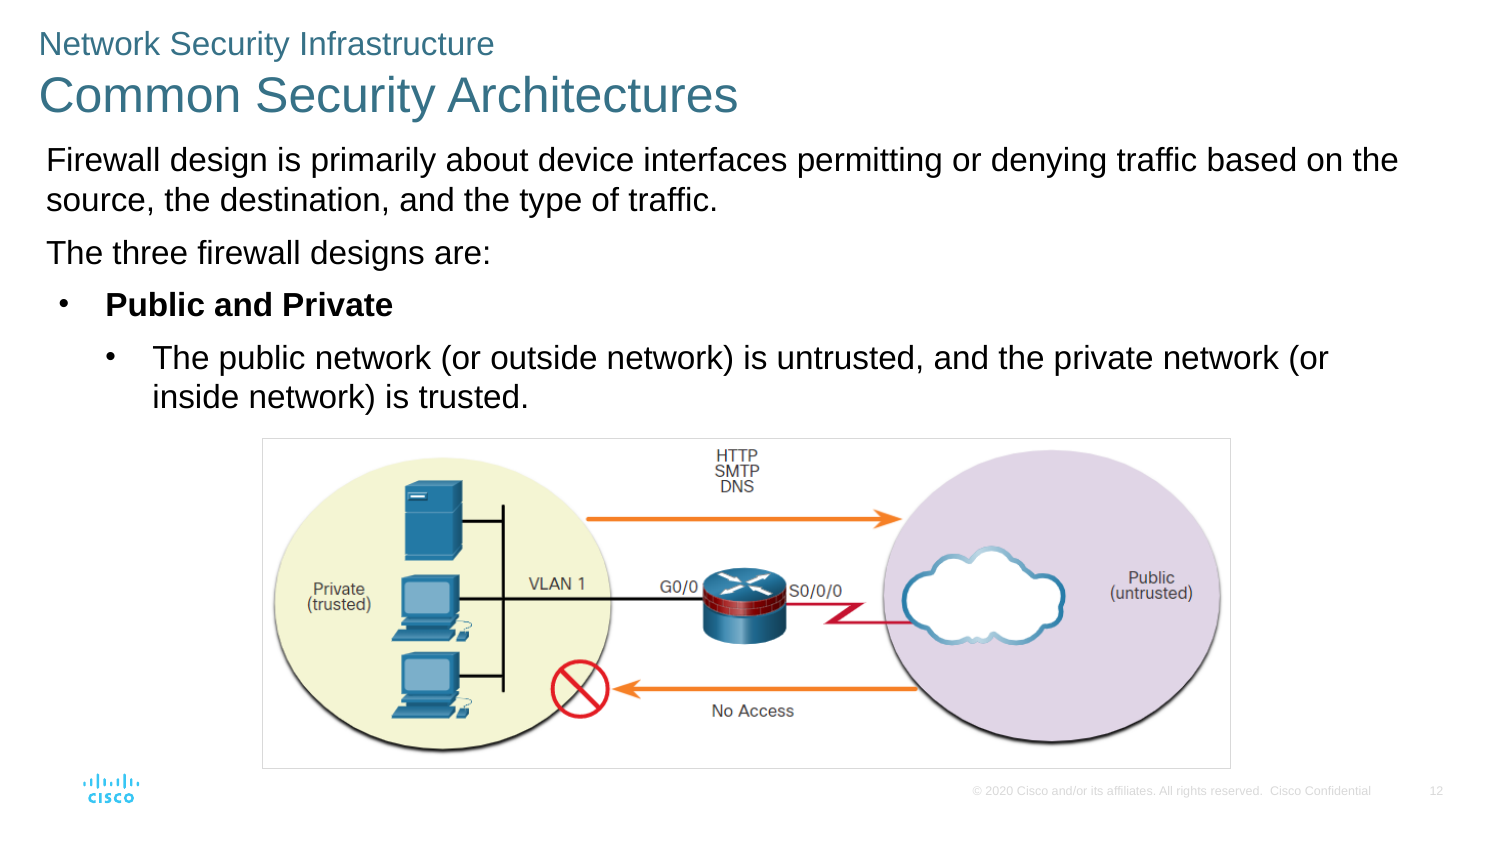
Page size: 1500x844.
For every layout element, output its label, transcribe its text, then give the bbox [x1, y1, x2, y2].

list Firewall design is primarily about device interfaces permitting or denying traffic based on the source, the destination, and the type of traffic. The three firewall designs are: Public and Private The public network (or outside network) is untrusted, and the private network (or inside network) is trusted. [1, 131, 1446, 670]
text_box Network Security Infrastructure Common Security Architectures [23, 10, 1500, 135]
picture [262, 437, 1232, 769]
